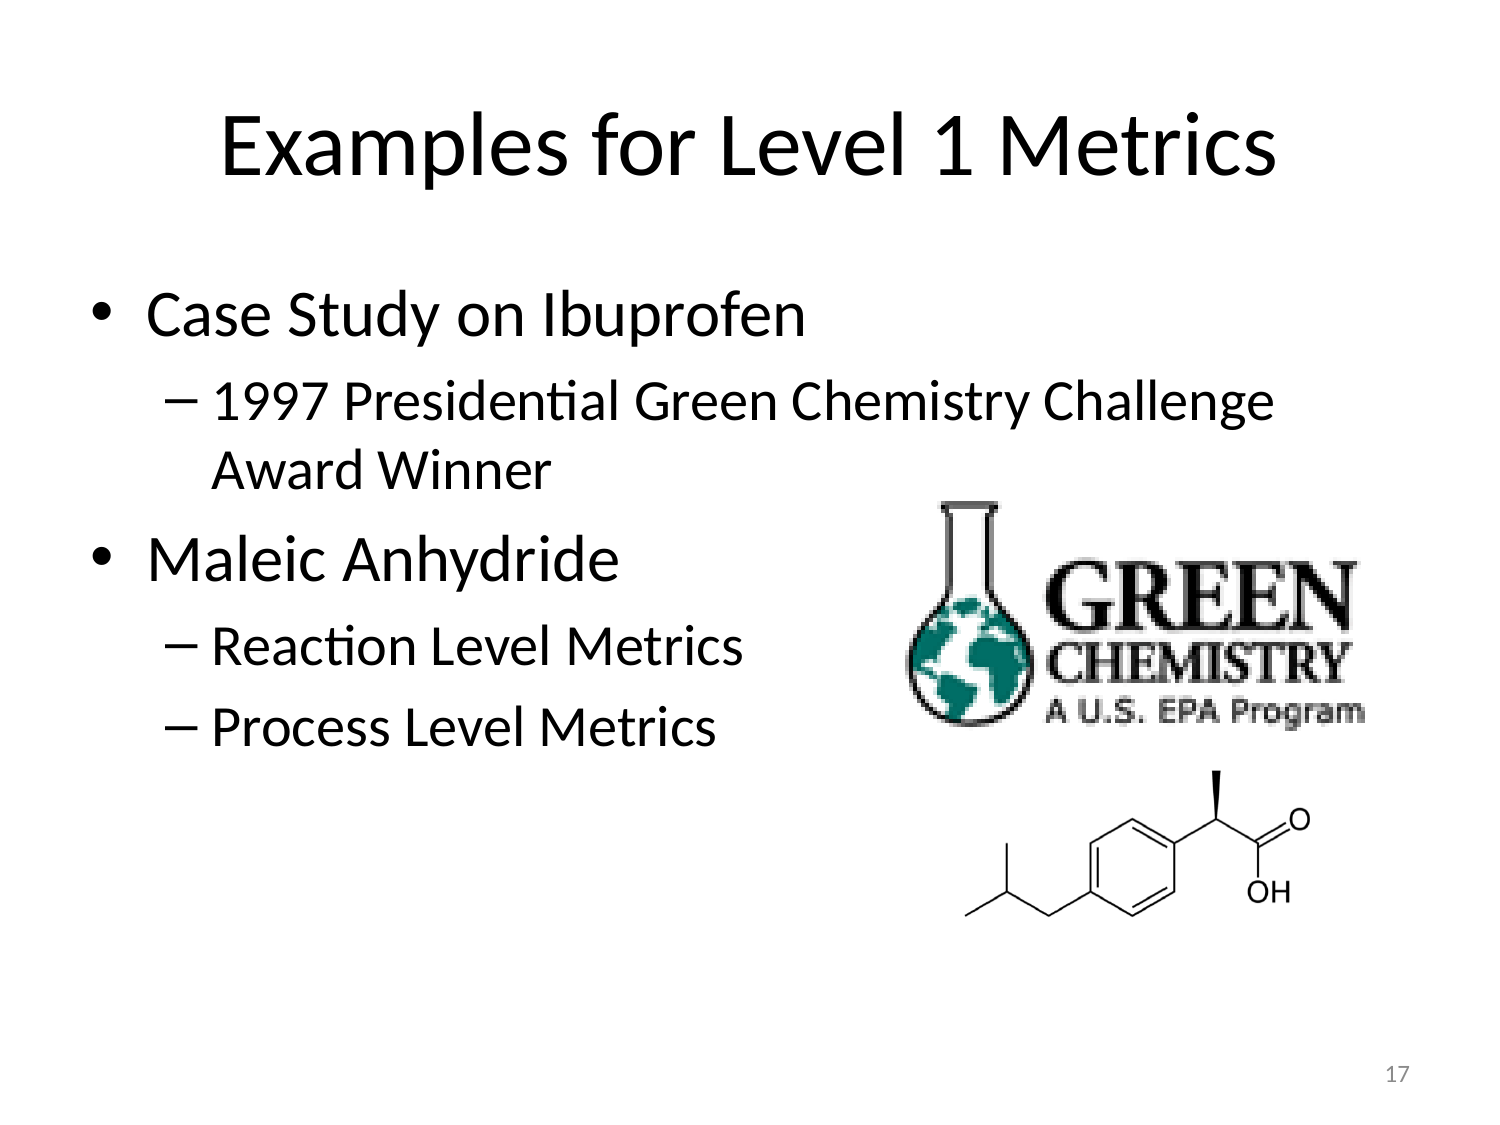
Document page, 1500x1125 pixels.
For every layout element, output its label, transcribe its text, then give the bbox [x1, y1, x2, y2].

list Case Study on Ibuprofen 1997 Presidential Green Chemistry Challenge Award Winner Maleic Anhydride Reaction Level Metrics Process Level Metrics [75, 262, 1425, 1005]
picture [947, 753, 1327, 935]
slide_number 17 [1074, 1042, 1425, 1103]
picture [893, 493, 1382, 736]
title Examples for Level 1 Metrics [75, 45, 1425, 233]
